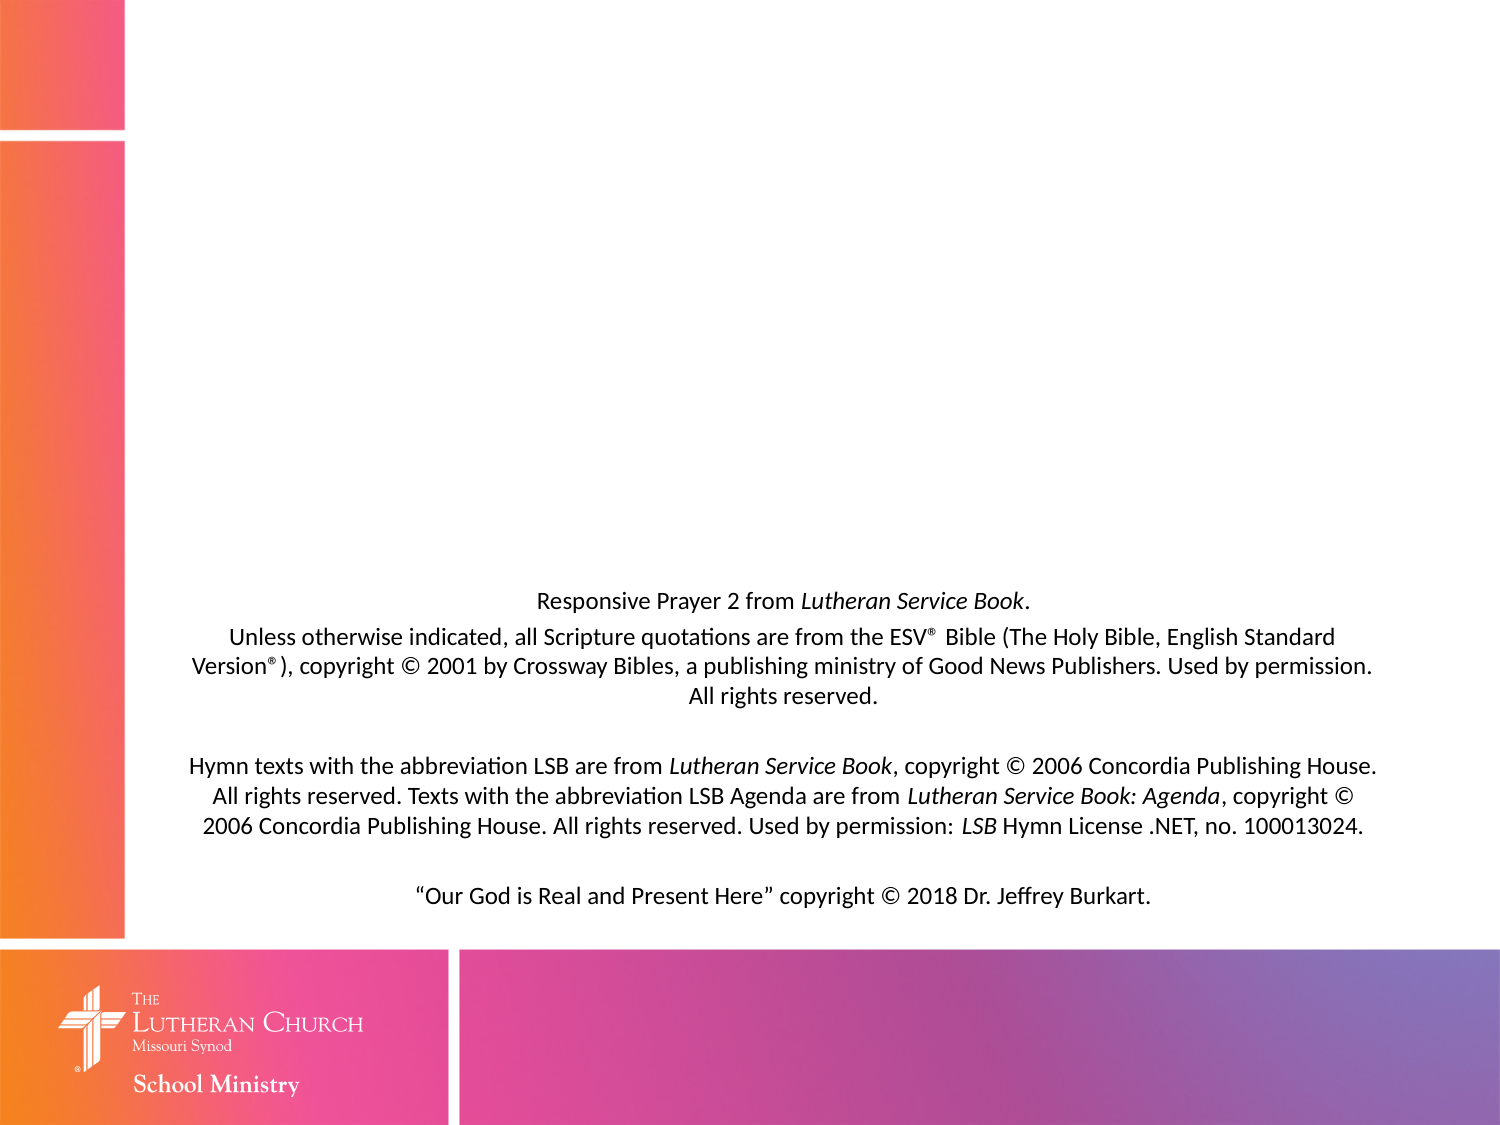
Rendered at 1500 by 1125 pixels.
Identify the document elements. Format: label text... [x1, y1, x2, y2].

picture [0, 0, 1500, 1125]
list Responsive Prayer 2 from Lutheran Service Book. Unless otherwise indicated, all Scripture quotations are from the ESV® Bible (The Holy Bible, English Standard Version®), copyright © 2001 by Crossway Bibles, a publishing ministry of Good News Publishers. Used by permission. All rights reserved. Hymn texts with the abbreviation LSB are from Lutheran Service Book, copyright © 2006 Concordia Publishing House. All rights reserved. Texts with the abbreviation LSB Agenda are from Lutheran Service Book: Agenda, copyright © 2006 Concordia Publishing House. All rights reserved. Used by permission: LSB Hymn License .NET, no. 100013024. “Our God is Real and Present Here” copyright © 2018 Dr. Jeffrey Burkart. [170, 577, 1397, 933]
